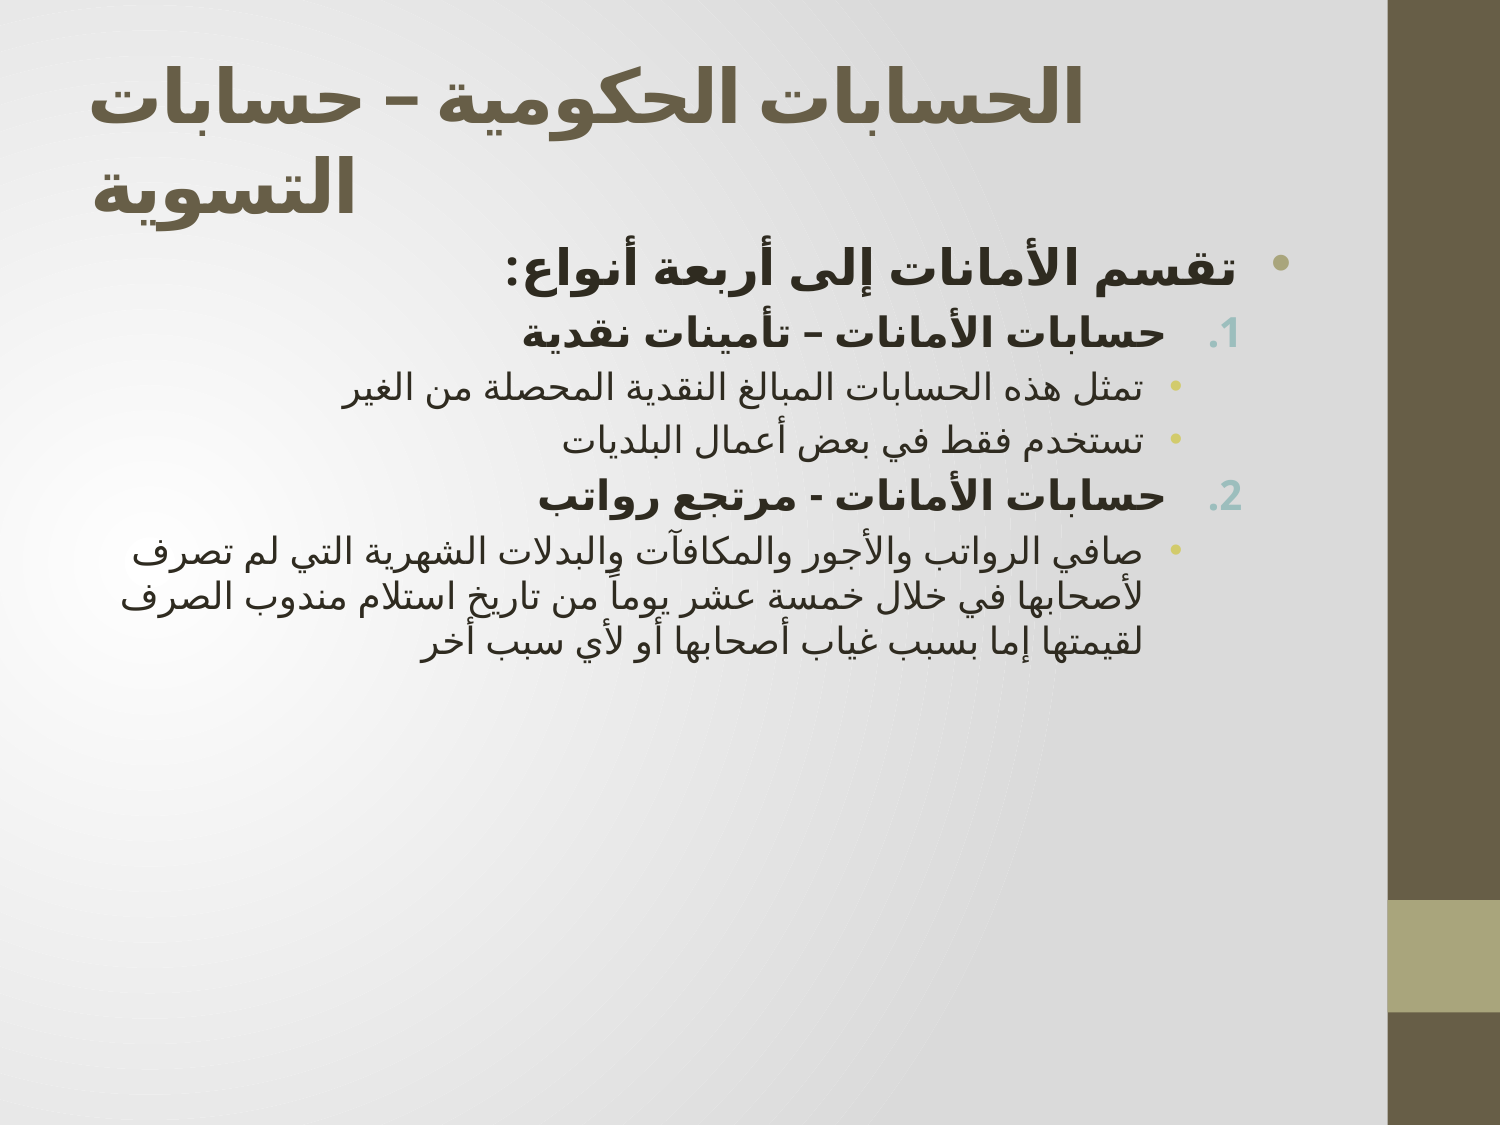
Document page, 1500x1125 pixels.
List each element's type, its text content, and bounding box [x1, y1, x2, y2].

list تقسم الأمانات إلى أربعة أنواع: حسابات الأمانات – تأمينات نقدية تمثل هذه الحسابات المبالغ النقدية المحصلة من الغير تستخدم فقط في بعض أعمال البلديات حسابات الأمانات - مرتجع رواتب صافي الرواتب والأجور والمكافآت والبدلات الشهرية التي لم تصرف لأصحابها في خلال خمسة عشر يوماً من تاريخ استلام مندوب الصرف لقيمتها إما بسبب غياب أصحابها أو لأي سبب أخر [75, 219, 1325, 1050]
title الحسابات الحكومية – حسابات التسوية [75, 45, 1325, 219]
